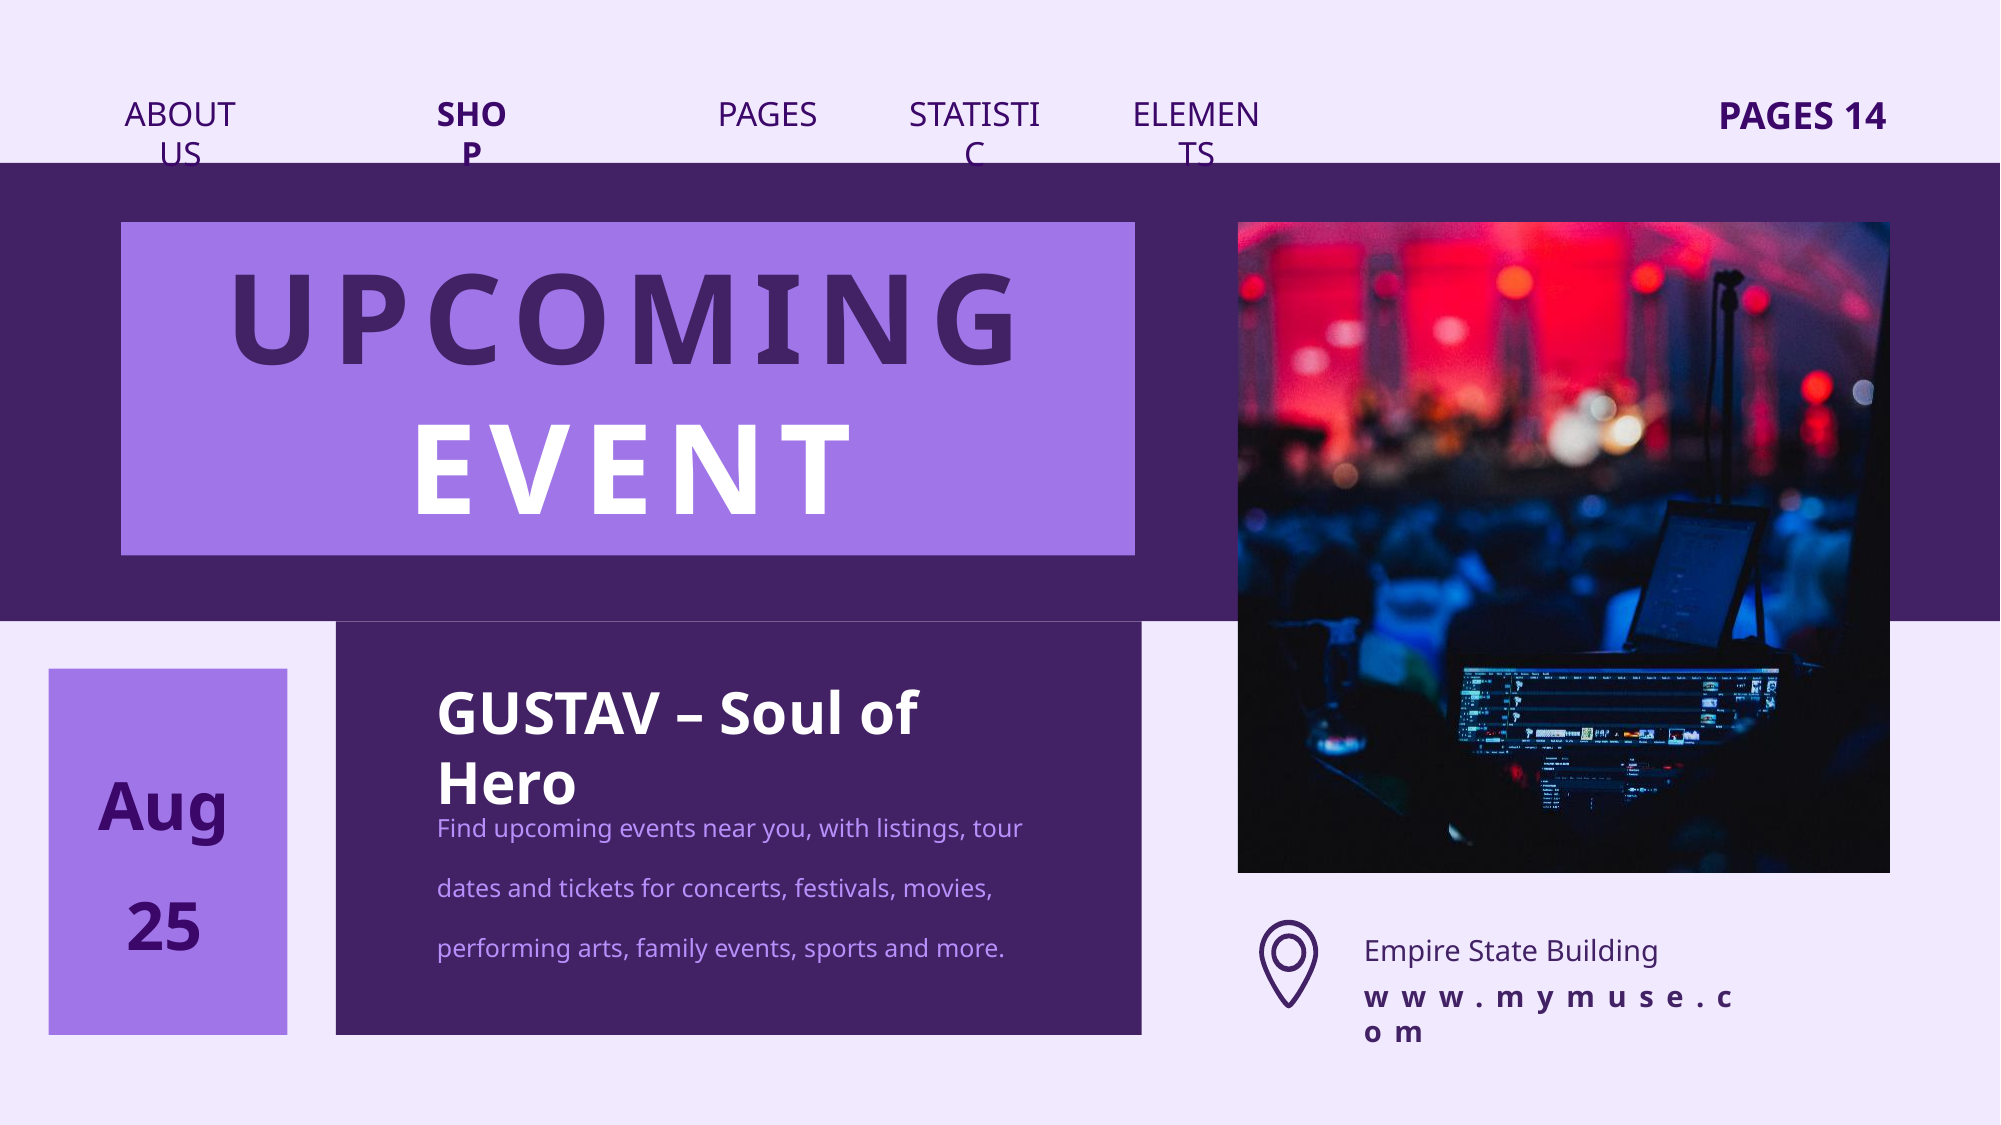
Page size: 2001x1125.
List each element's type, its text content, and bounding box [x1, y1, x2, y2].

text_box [121, 222, 1136, 556]
text_box Find upcoming events near you, with listings, tour dates and tickets for concerts, festivals, movies, performing arts, family events, sports and more. [422, 824, 1077, 970]
picture [1237, 222, 1890, 873]
text_box Empire State Building [1349, 889, 1716, 975]
text_box [335, 620, 1143, 1036]
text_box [1259, 919, 1319, 1009]
text_box PAGES 14 [1703, 84, 1902, 145]
text_box [48, 667, 288, 1036]
text_box www.mymuse.com [1349, 971, 1790, 1056]
text_box Aug 25 [73, 716, 256, 972]
text_box [0, 162, 2000, 622]
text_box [95, 86, 1285, 142]
text_box GUSTAV – Soul of Hero [422, 668, 1081, 824]
